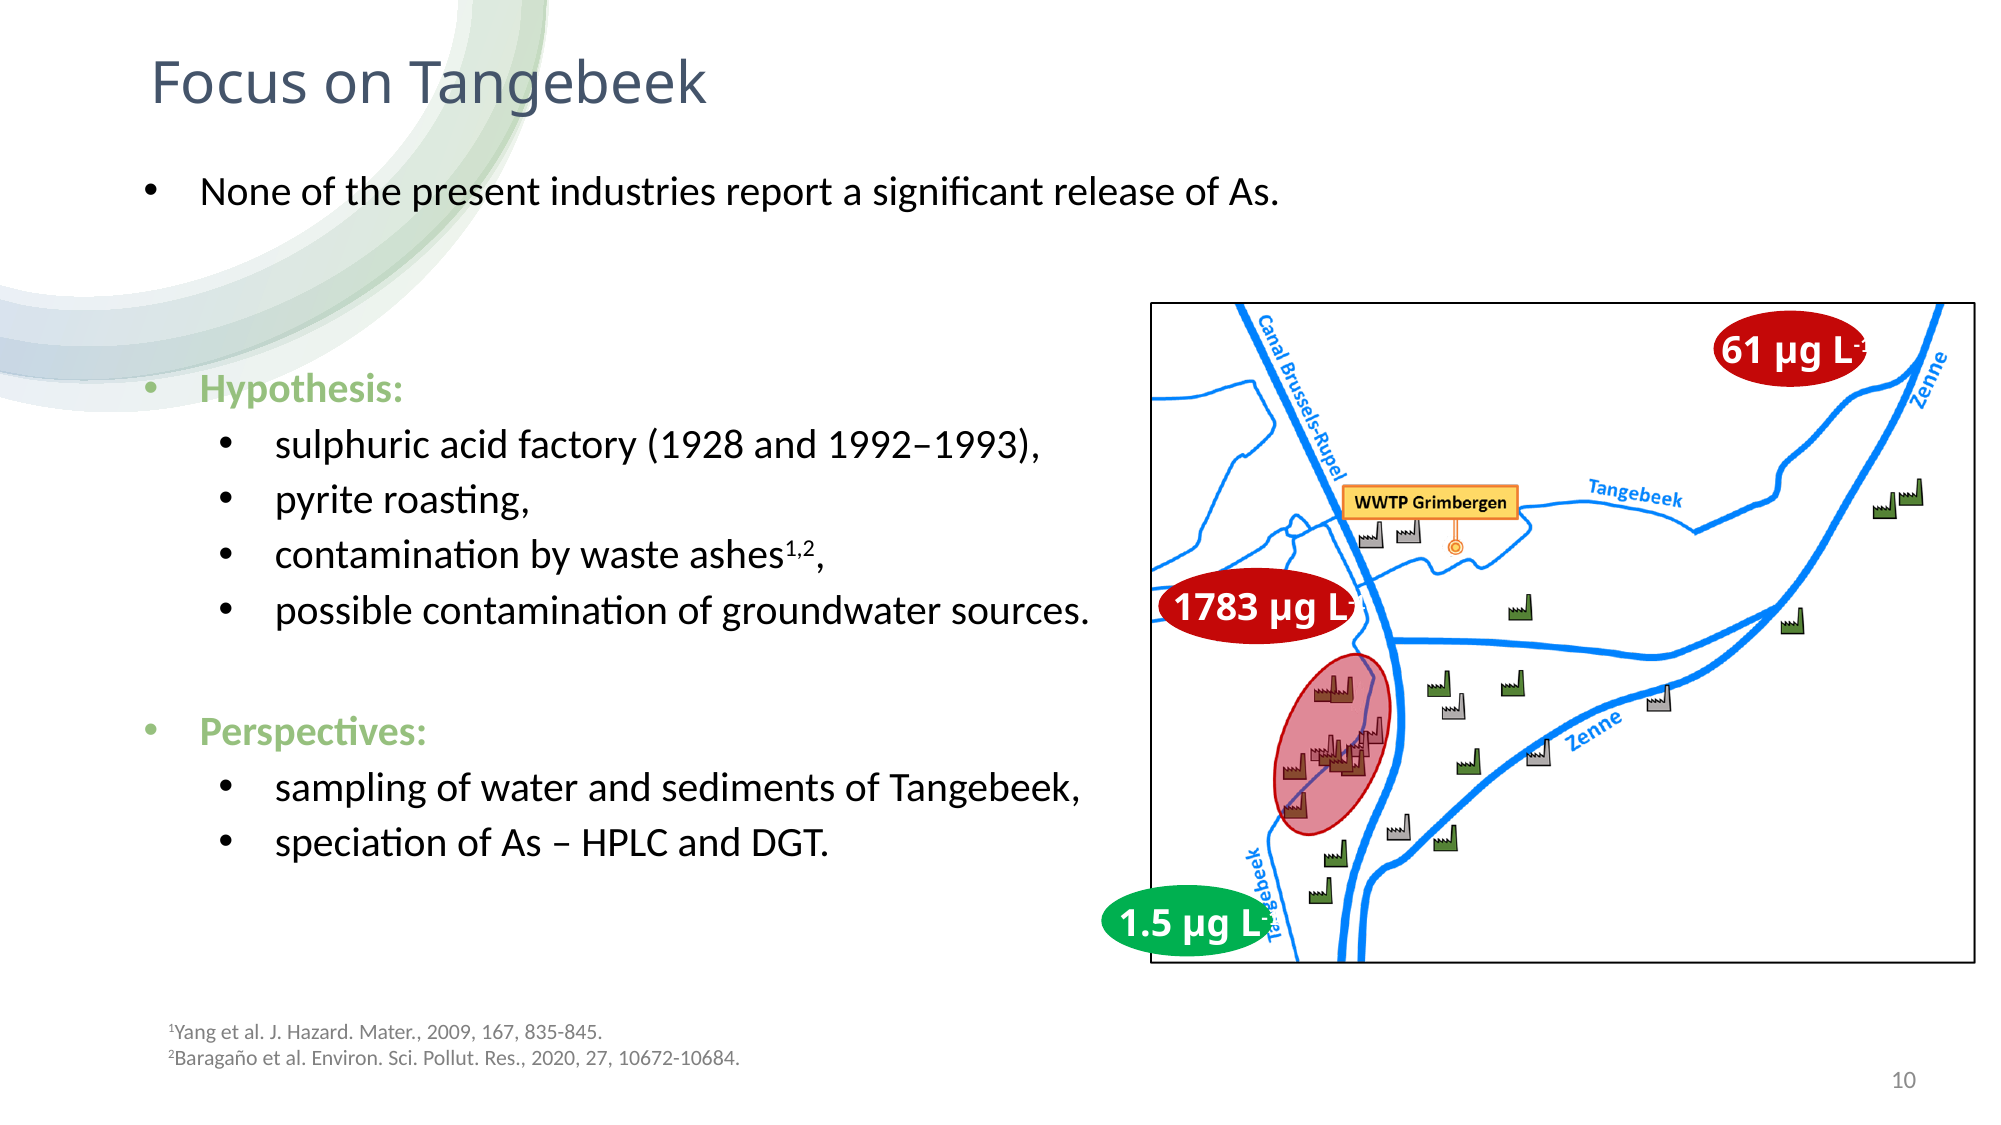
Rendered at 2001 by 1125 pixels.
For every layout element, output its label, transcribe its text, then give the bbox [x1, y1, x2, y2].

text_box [1158, 567, 1404, 645]
text_box None of the present industries report a significant release of As. Hypothesis: sulphuric acid factory (1928 and 1992–1993), pyrite roasting, contamination by waste ashes1,2, possible contamination of groundwater sources. Perspectives: sampling of water and sediments of Tangebeek, speciation of As – HPLC and DGT. [128, 161, 1323, 957]
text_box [1706, 310, 1899, 387]
slide_number 10 [1481, 1048, 1932, 1108]
text_box 1Yang et al. J. Hazard. Mater., 2009, 167, 835-845. 2Baragaño et al. Environ. Sci. Pollut. Res., 2020, 27, 10672-10684. [153, 1009, 757, 1077]
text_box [1101, 884, 1301, 957]
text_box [0, 0, 549, 412]
text_box Focus on Tangebeek [549, 46, 858, 116]
picture [1149, 301, 1976, 964]
